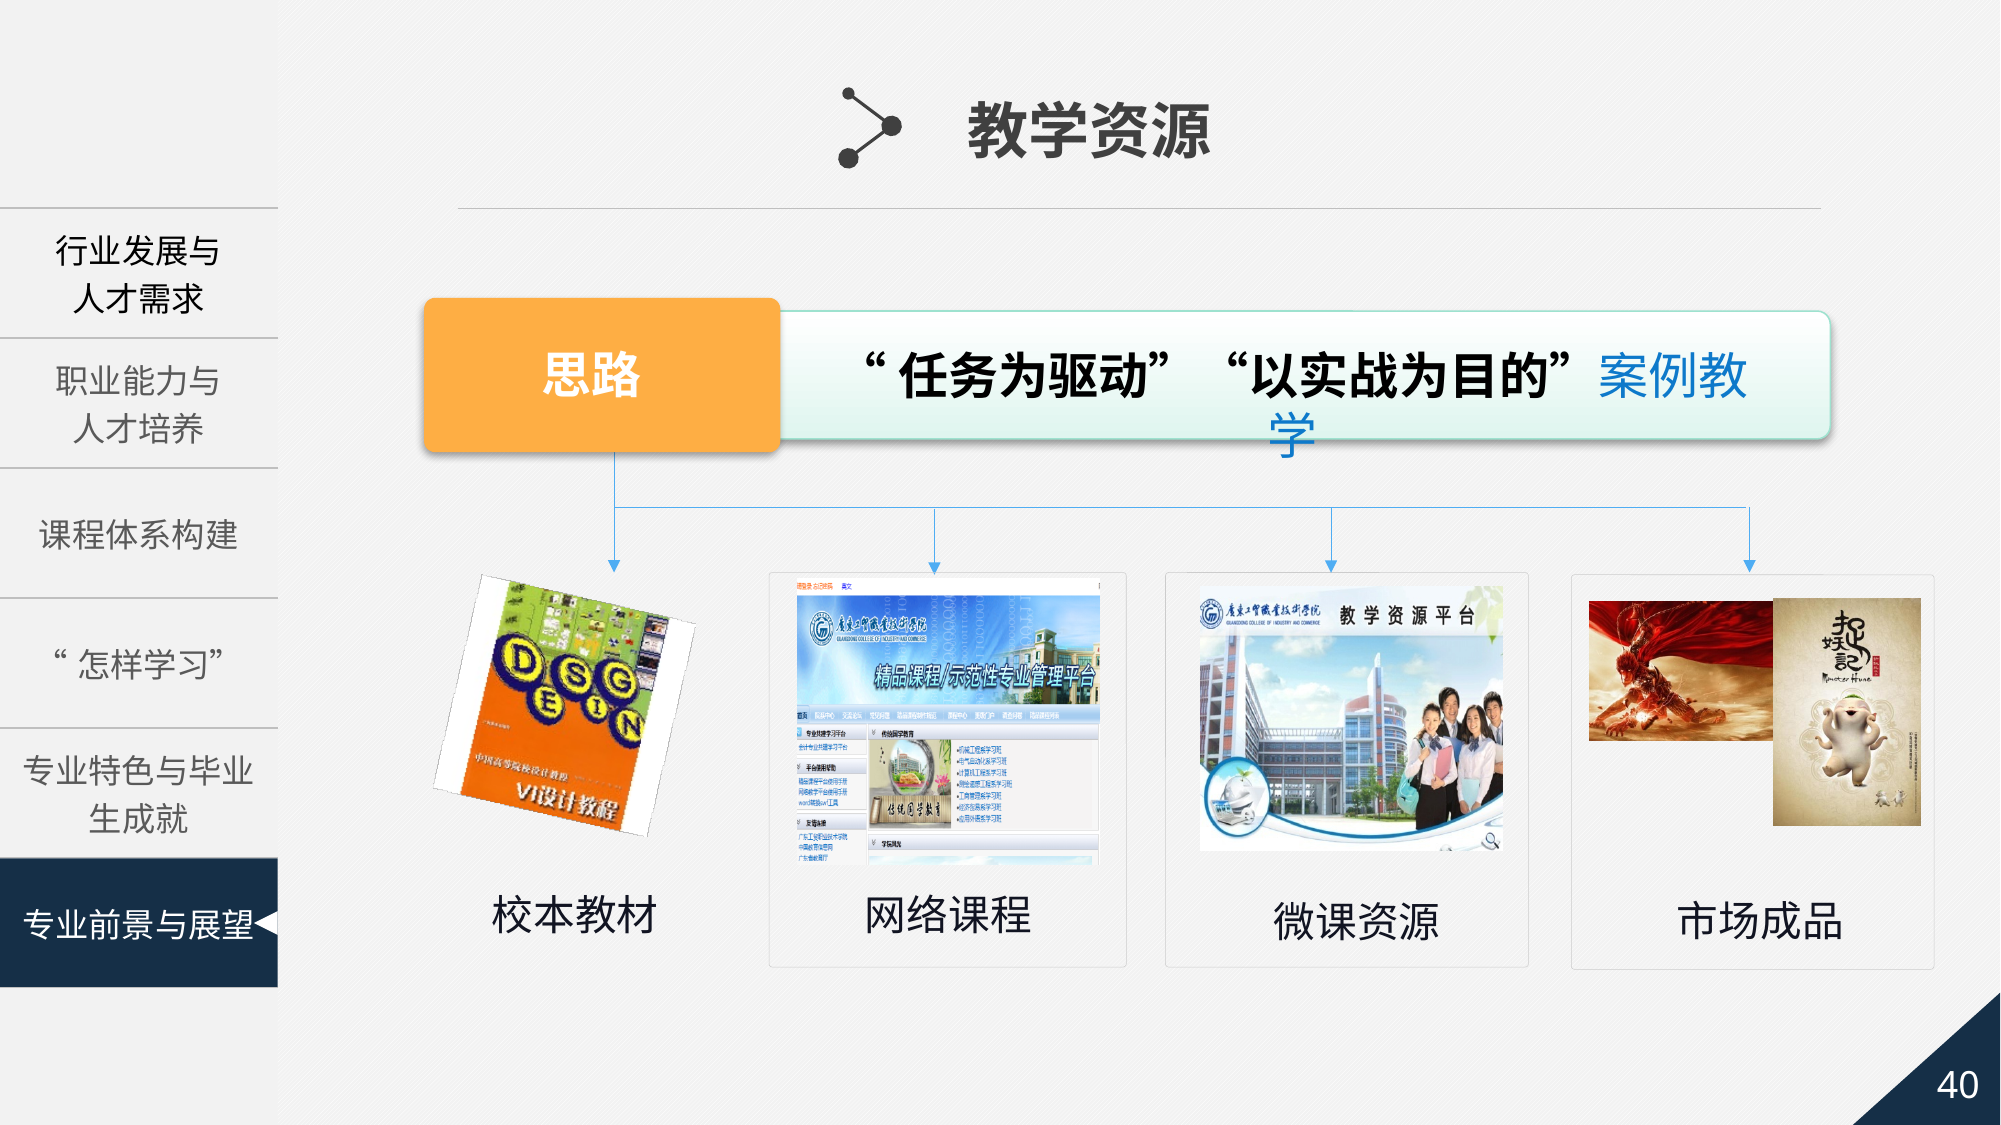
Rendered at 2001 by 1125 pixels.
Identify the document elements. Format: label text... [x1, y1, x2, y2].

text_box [768, 572, 1127, 968]
text_box 教学资源 [952, 84, 1227, 173]
picture [434, 575, 696, 837]
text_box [848, 93, 892, 159]
text_box 思路 [526, 336, 657, 411]
text_box [424, 297, 781, 453]
text_box [785, 310, 1831, 439]
text_box 校本教材 [476, 881, 674, 947]
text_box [1156, 572, 1546, 968]
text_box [1571, 574, 1963, 970]
text_box “任务为驱动”“以实战为目的”案例教学 [797, 336, 1789, 472]
